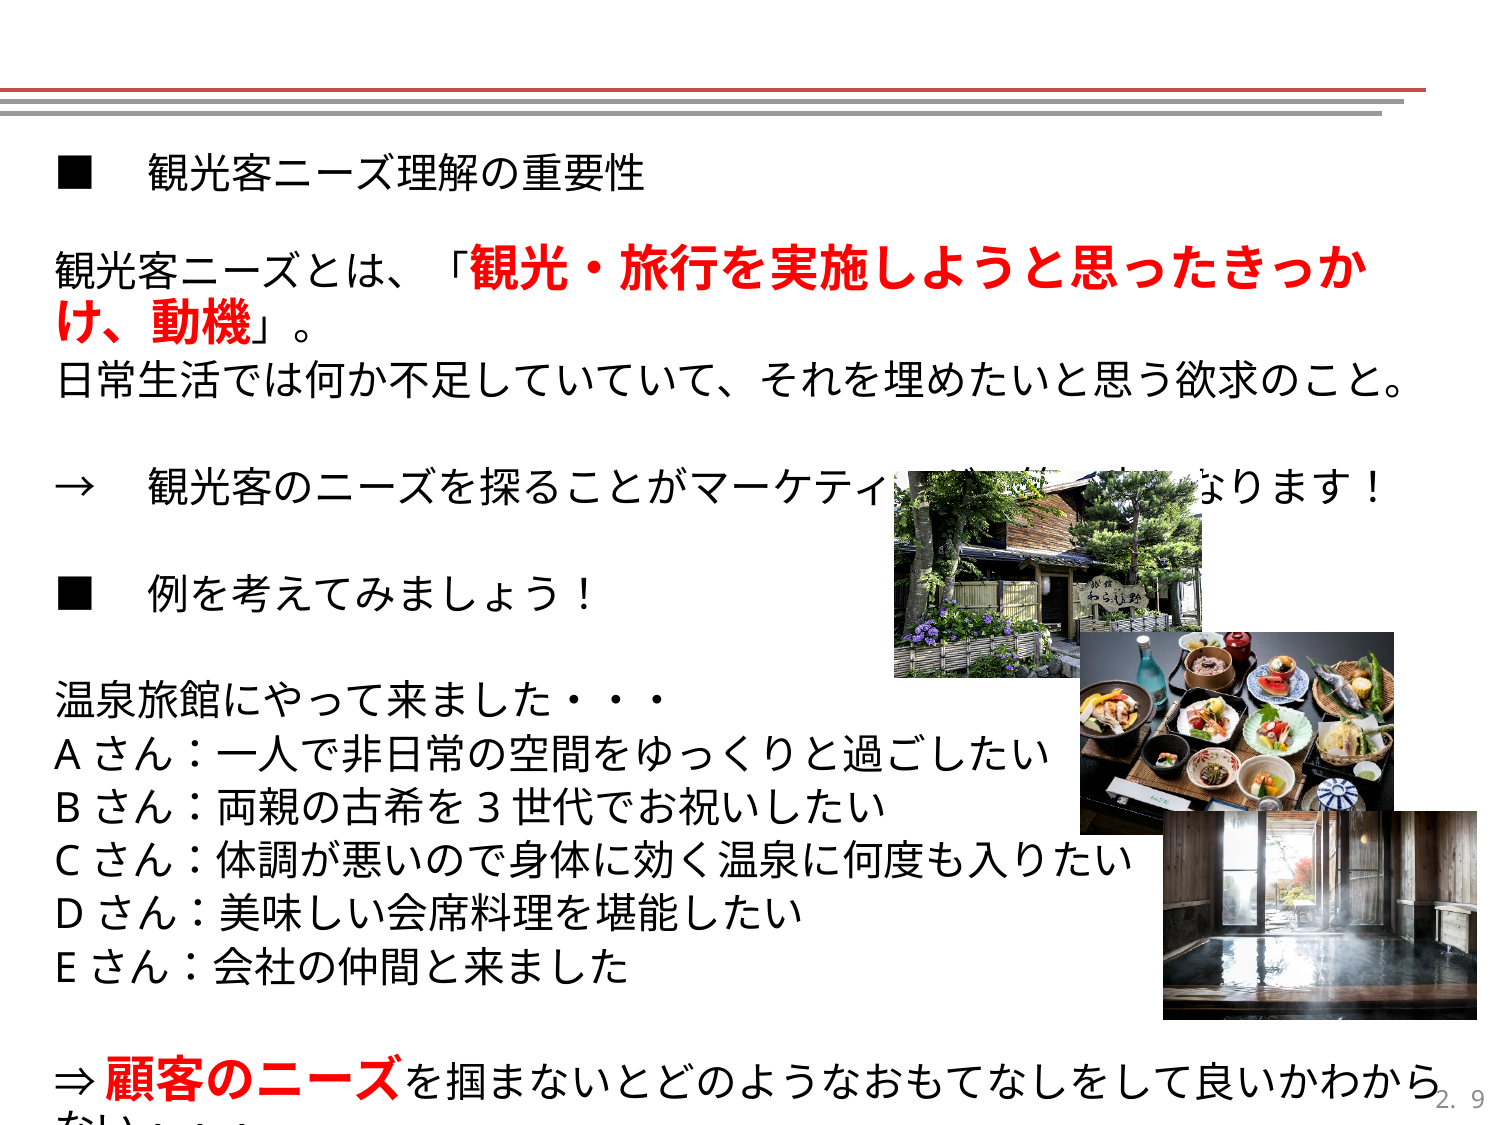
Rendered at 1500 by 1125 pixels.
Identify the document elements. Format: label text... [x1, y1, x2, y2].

text_box 観光客ニーズとは、「観光・旅行を実施しようと思ったきっかけ、動機」。 日常生活では何か不足していていて、それを埋めたいと思う欲求のこと。 → 観光客のニーズを探ることがマーケティングの第一歩となります！ ■ 例を考えてみましょう！ 温泉旅館にやって来ました・・・ Aさん：一人で非日常の空間をゆっくりと過ごしたい Bさん：両親の古希を3世代でお祝いしたい Cさん：体調が悪いので身体に効く温泉に何度も入りたい Dさん：美味しい会席料理を堪能したい Eさん：会社の仲間と来ました ⇒顧客のニーズを掴まないとどのようなおもてなしをして良いかわからない・・・ [37, 234, 1471, 1084]
slide_number 8 [1381, 1065, 1500, 1125]
text_box ■ 観光客ニーズ理解の重要性 [37, 143, 1500, 206]
picture [893, 471, 1477, 1021]
